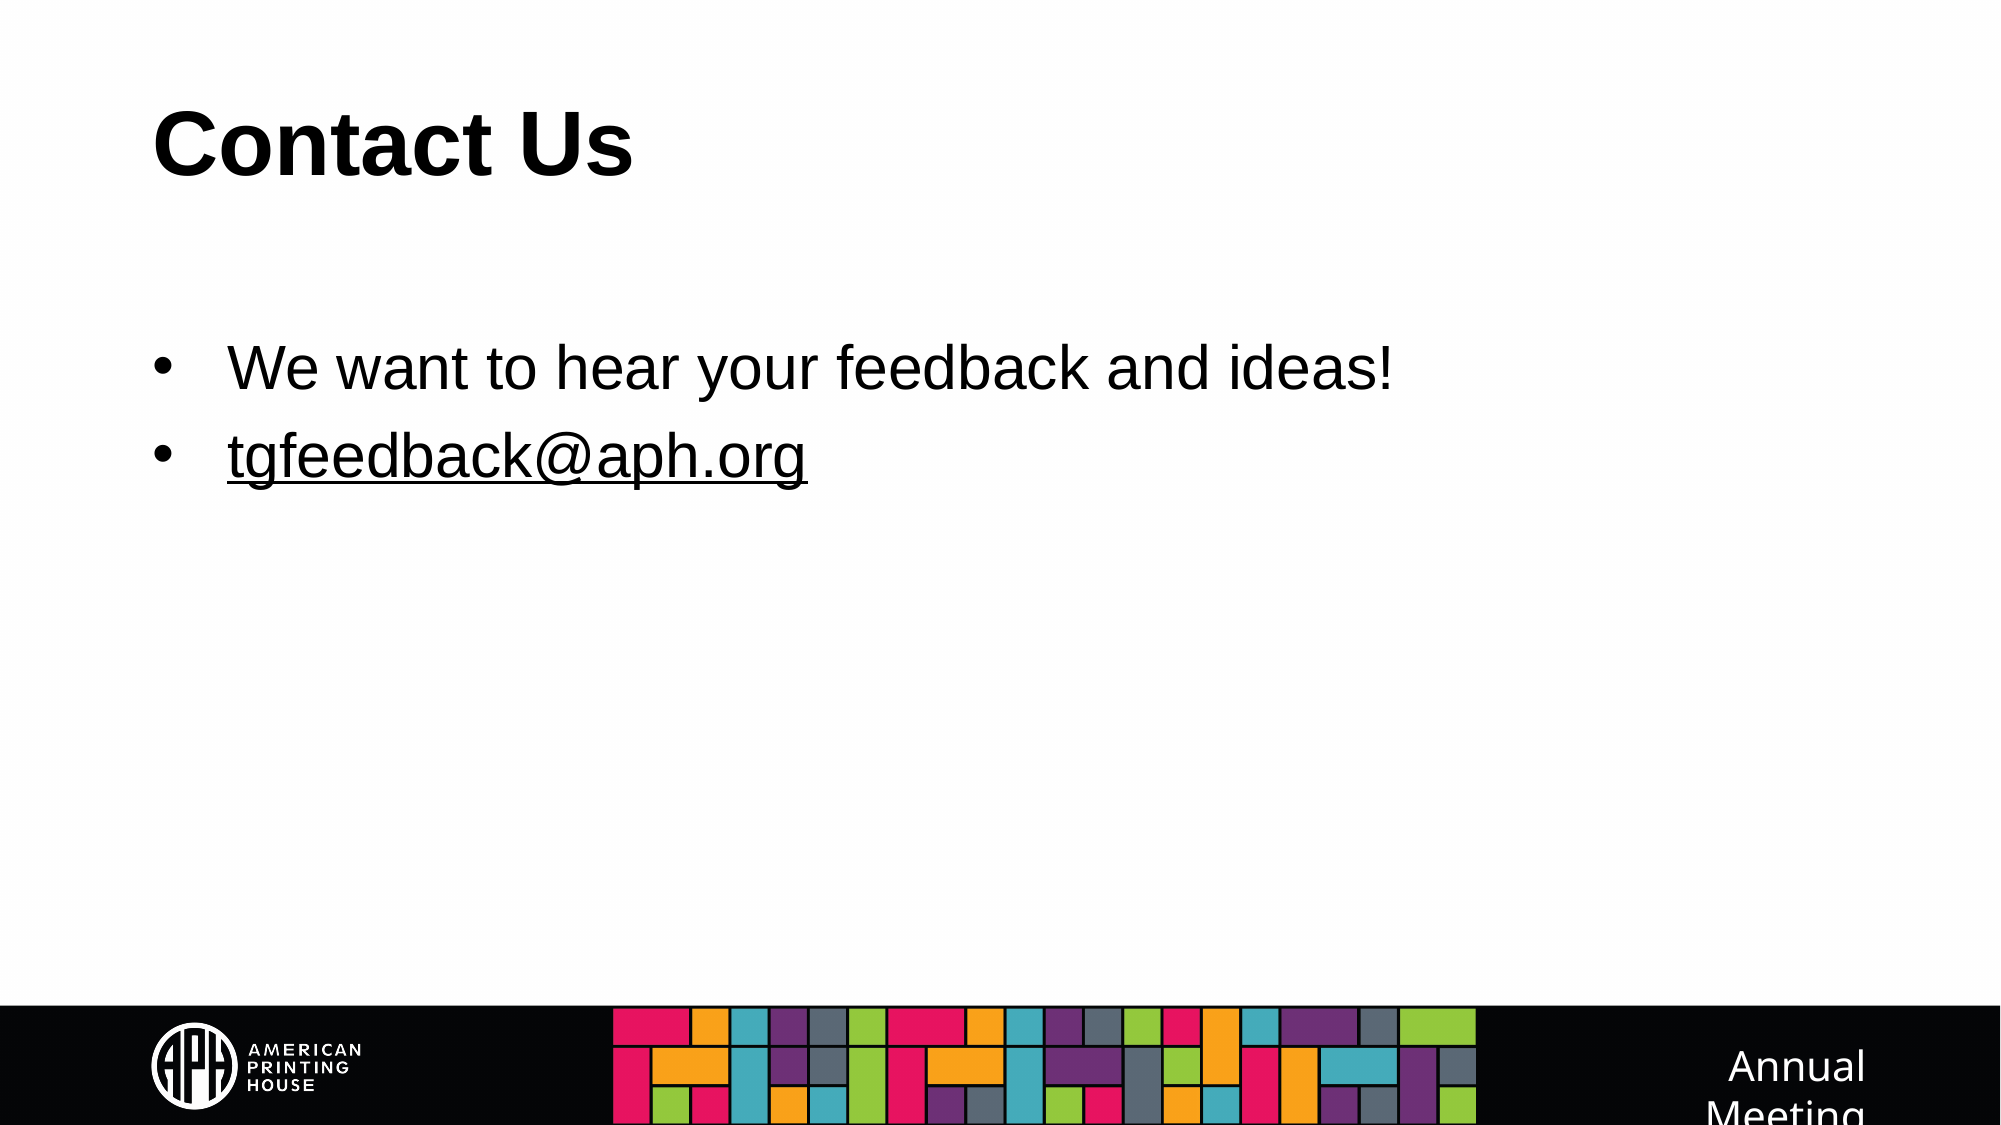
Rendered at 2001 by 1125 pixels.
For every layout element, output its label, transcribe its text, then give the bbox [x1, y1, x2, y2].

picture [1748, 1111, 1760, 1118]
picture [1771, 1111, 1783, 1118]
picture [0, 0, 2001, 1125]
picture [1846, 1111, 1858, 1125]
title Contact Us [137, 59, 1863, 232]
picture [1727, 1107, 1734, 1125]
picture [1711, 1105, 1719, 1125]
list We want to hear your feedback and ideas! tgfeedback@aph.org [137, 327, 1863, 909]
picture [1821, 1111, 1833, 1125]
